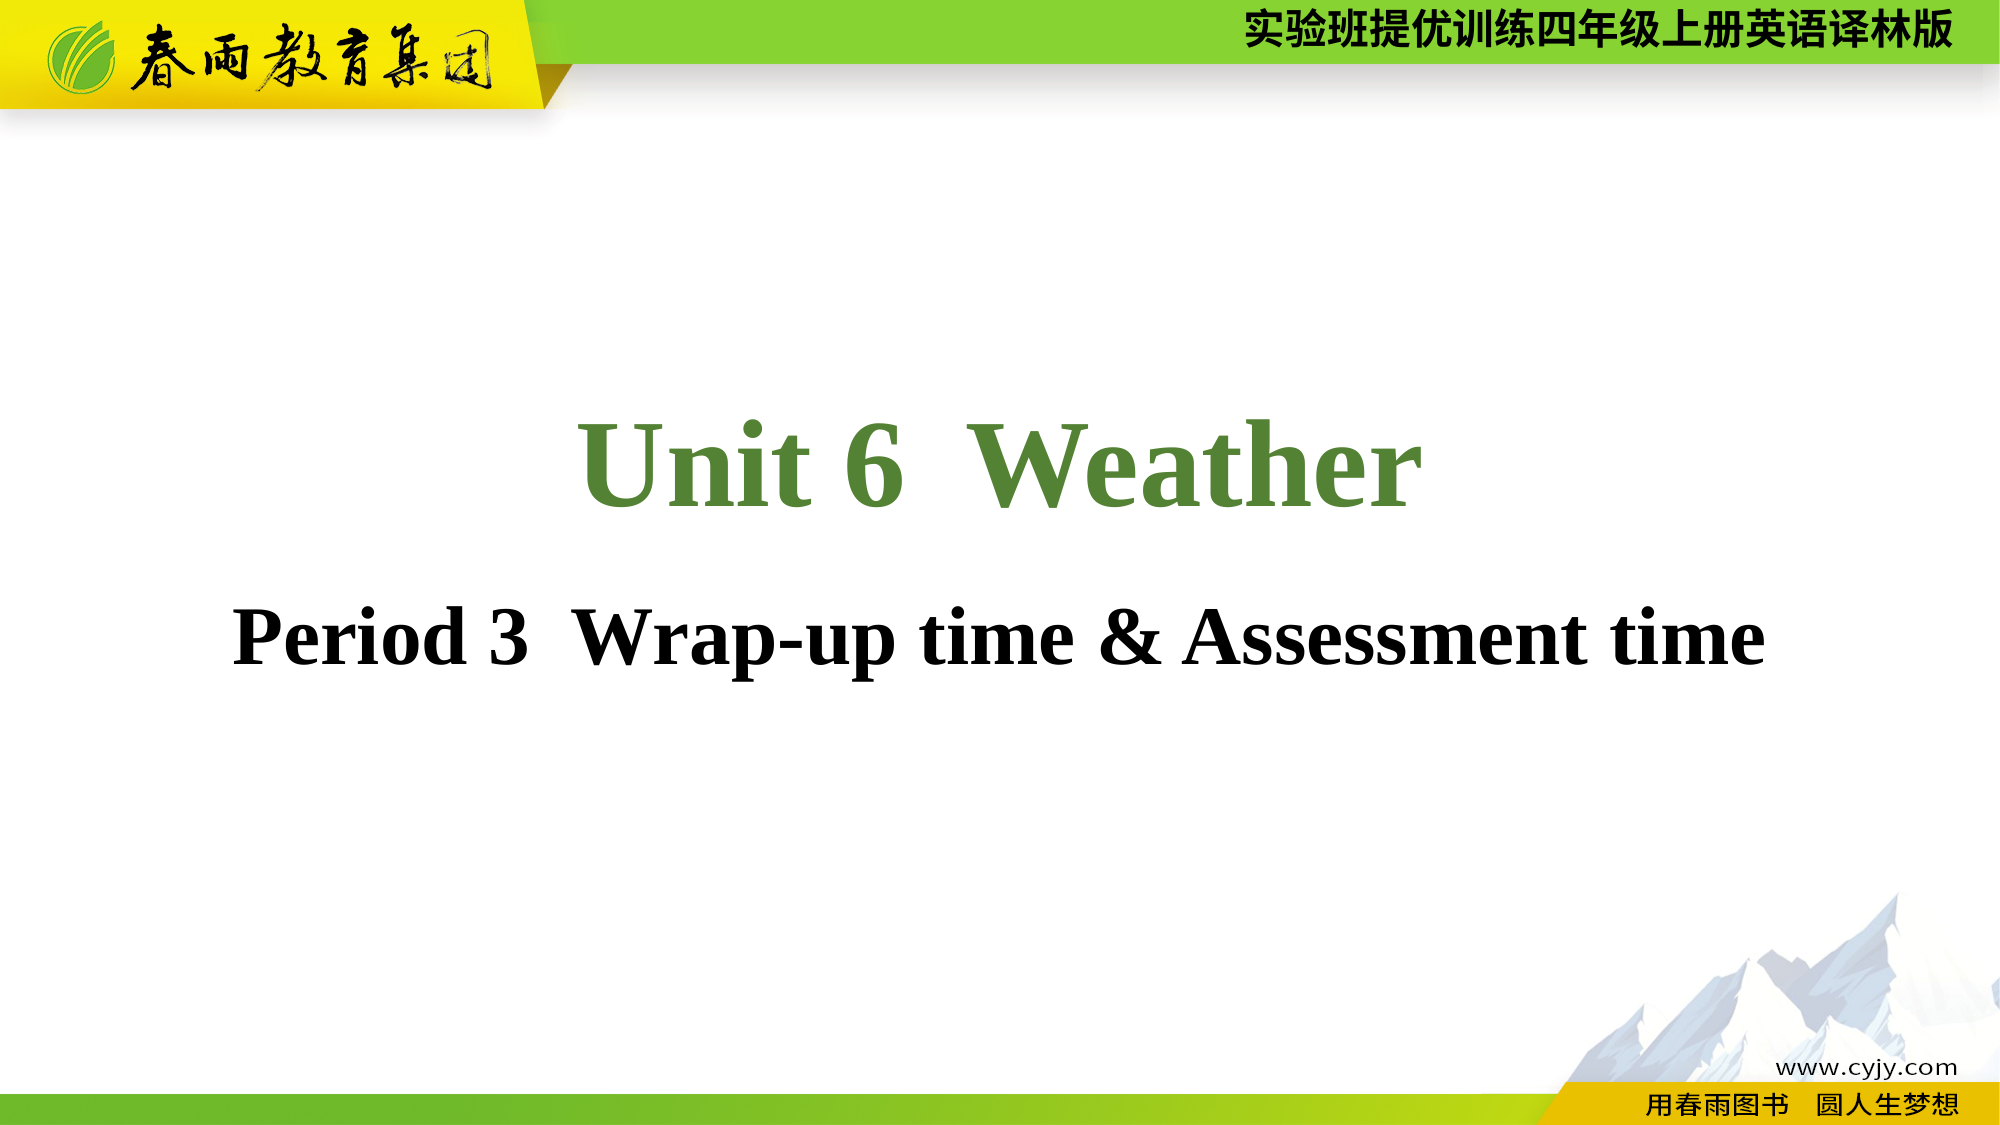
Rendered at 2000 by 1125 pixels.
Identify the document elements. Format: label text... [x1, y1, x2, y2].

picture [0, 689, 2000, 1125]
picture [0, 0, 2000, 298]
text_box Unit 6 Weather Period 3 Wrap-up time & Assessment time [0, 298, 2000, 689]
